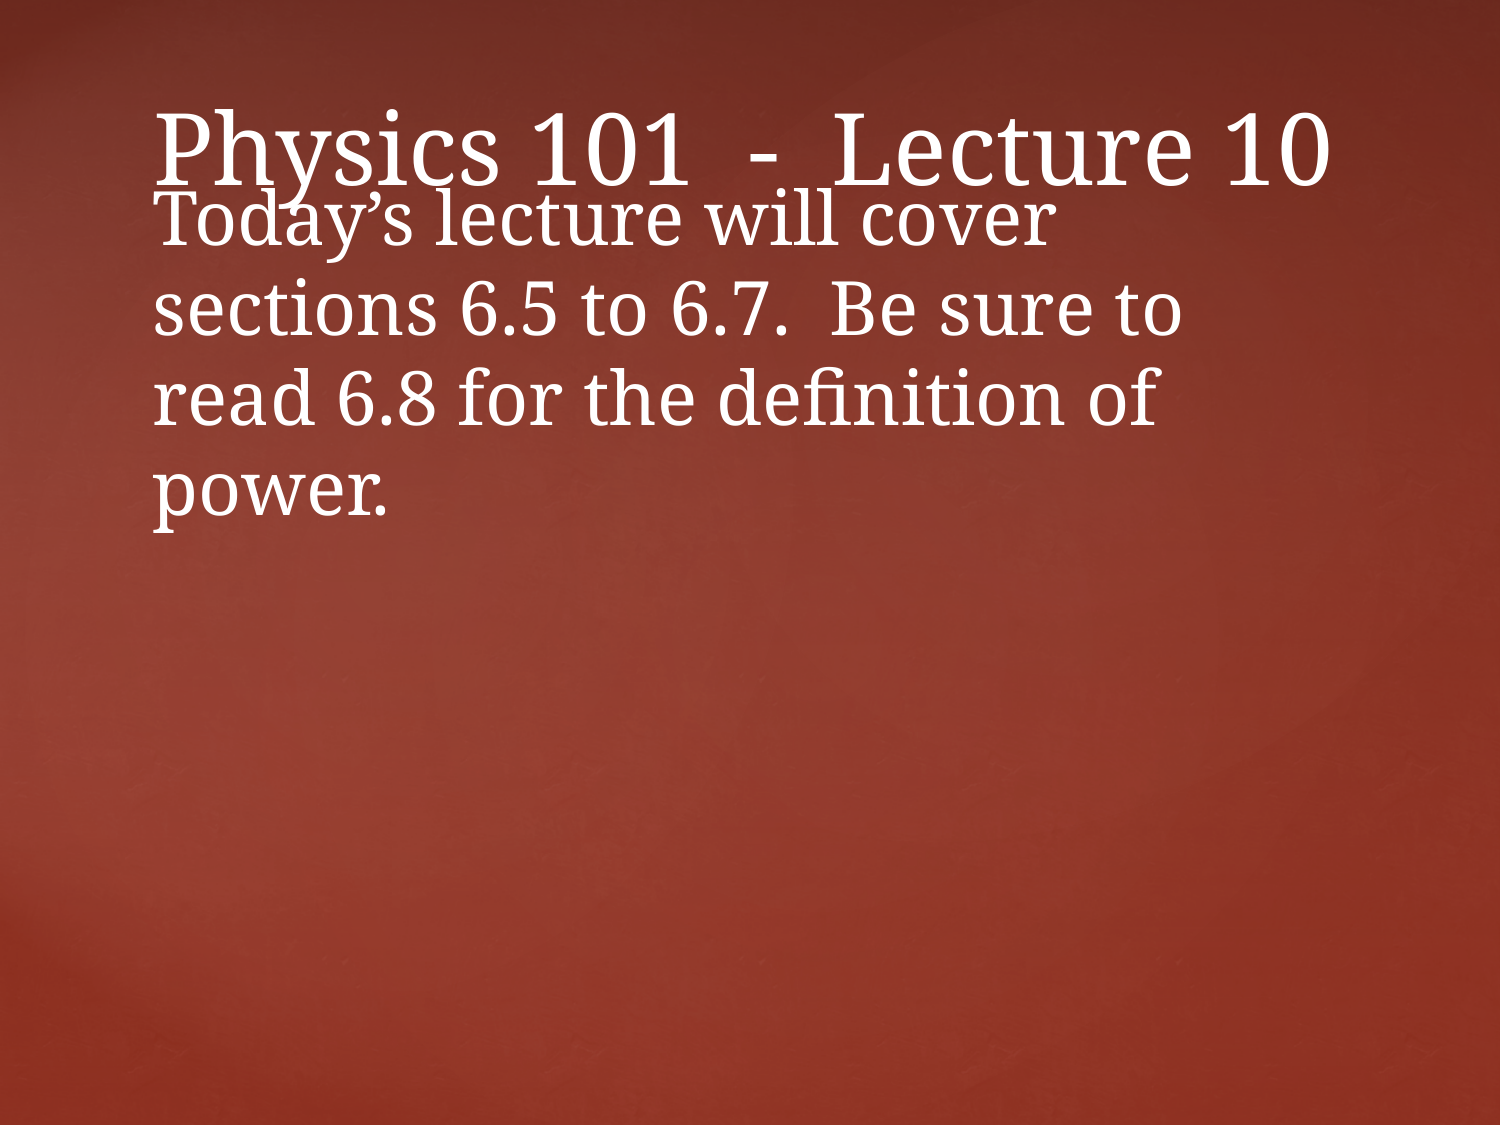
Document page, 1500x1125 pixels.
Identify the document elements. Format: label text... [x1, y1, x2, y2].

title Physics 101 - Lecture 10 [125, 75, 1363, 213]
text_box Today’s lecture will cover sections 6.5 to 6.7. Be sure to read 6.8 for the definition of power. [137, 275, 1375, 538]
